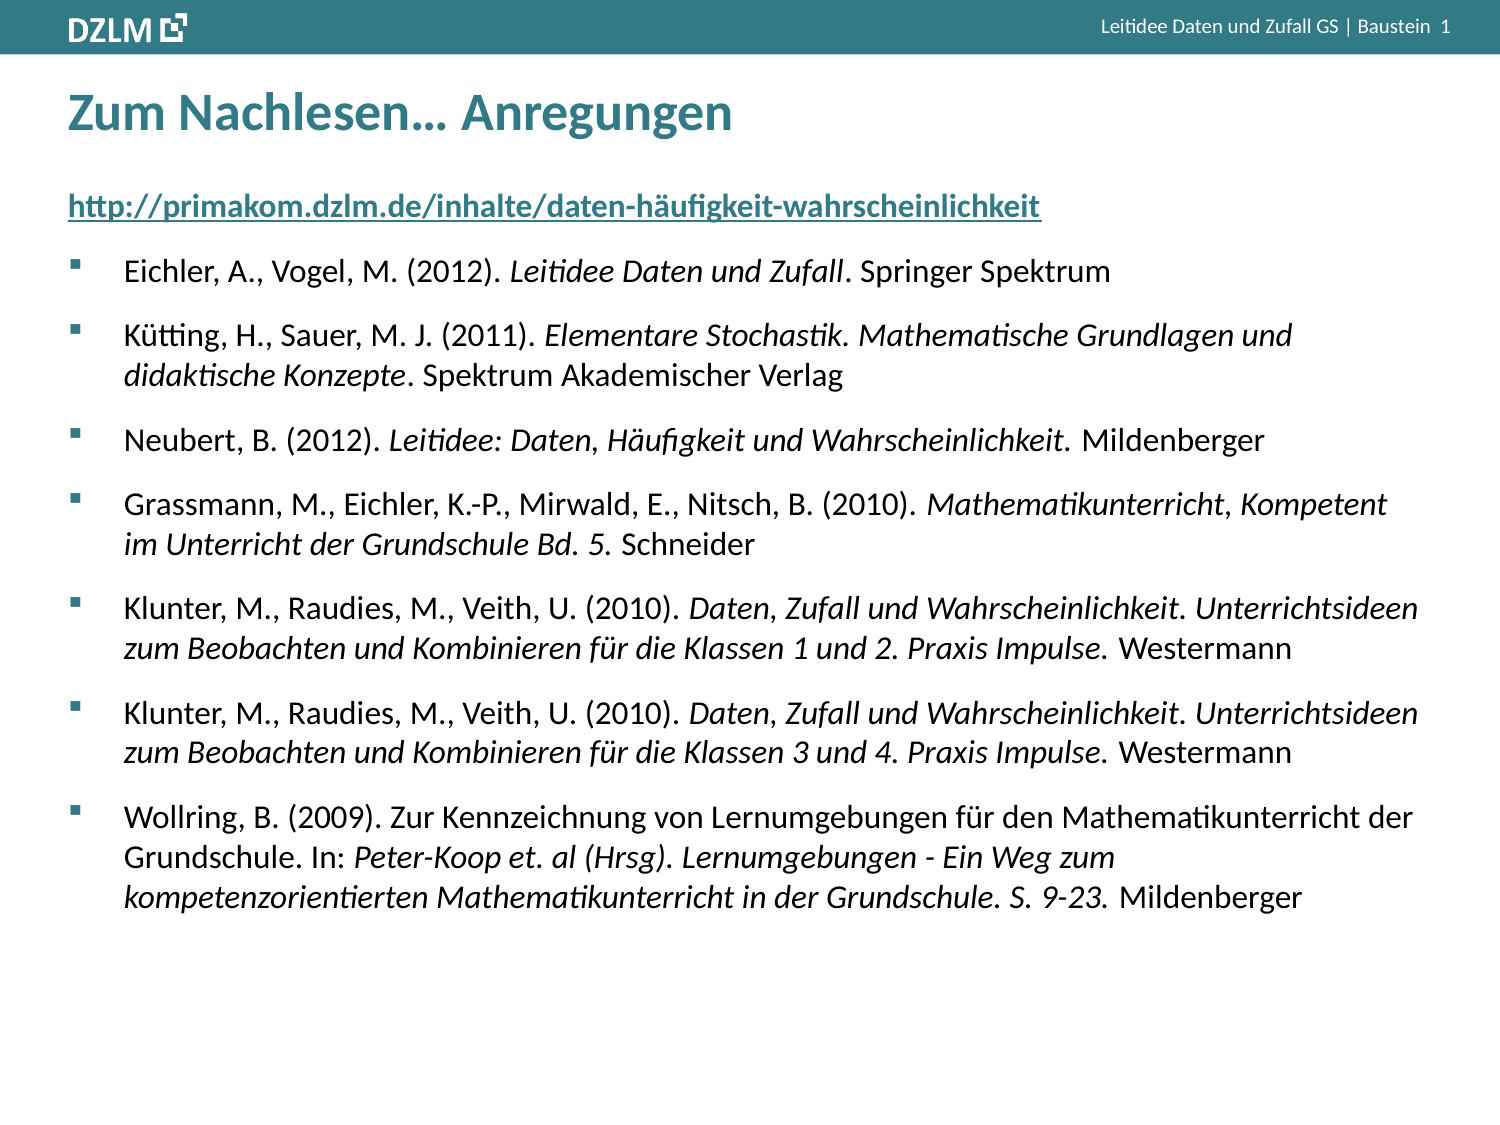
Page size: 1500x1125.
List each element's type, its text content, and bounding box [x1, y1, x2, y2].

title Zum Nachlesen… Anregungen [53, 68, 1436, 149]
list http://primakom.dzlm.de/inhalte/daten-häufigkeit-wahrscheinlichkeit Eichler, A., Vogel, M. (2012). Leitidee Daten und Zufall. Springer Spektrum Kütting, H., Sauer, M. J. (2011). Elementare Stochastik. Mathematische Grundlagen und didaktische Konzepte. Spektrum Akademischer Verlag Neubert, B. (2012). Leitidee: Daten, Häufigkeit und Wahrscheinlichkeit. Mildenberger Grassmann, M., Eichler, K.-P., Mirwald, E., Nitsch, B. (2010). Mathematikunterricht, Kompetent im Unterricht der Grundschule Bd. 5. Schneider Klunter, M., Raudies, M., Veith, U. (2010). Daten, Zufall und Wahrscheinlichkeit. Unterrichtsideen zum Beobachten und Kombinieren für die Klassen 1 und 2. Praxis Impulse. Westermann Klunter, M., Raudies, M., Veith, U. (2010). Daten, Zufall und Wahrscheinlichkeit. Unterrichtsideen zum Beobachten und Kombinieren für die Klassen 3 und 4. Praxis Impulse. Westermann Wollring, B. (2009). Zur Kennzeichnung von Lernumgebungen für den Mathematikunterricht der Grundschule. In: Peter-Koop et. al (Hrsg). Lernumgebungen - Ein Weg zum kompetenzorientierten Mathematikunterricht in der Grundschule. S. 9-23. Mildenberger [52, 184, 1436, 923]
